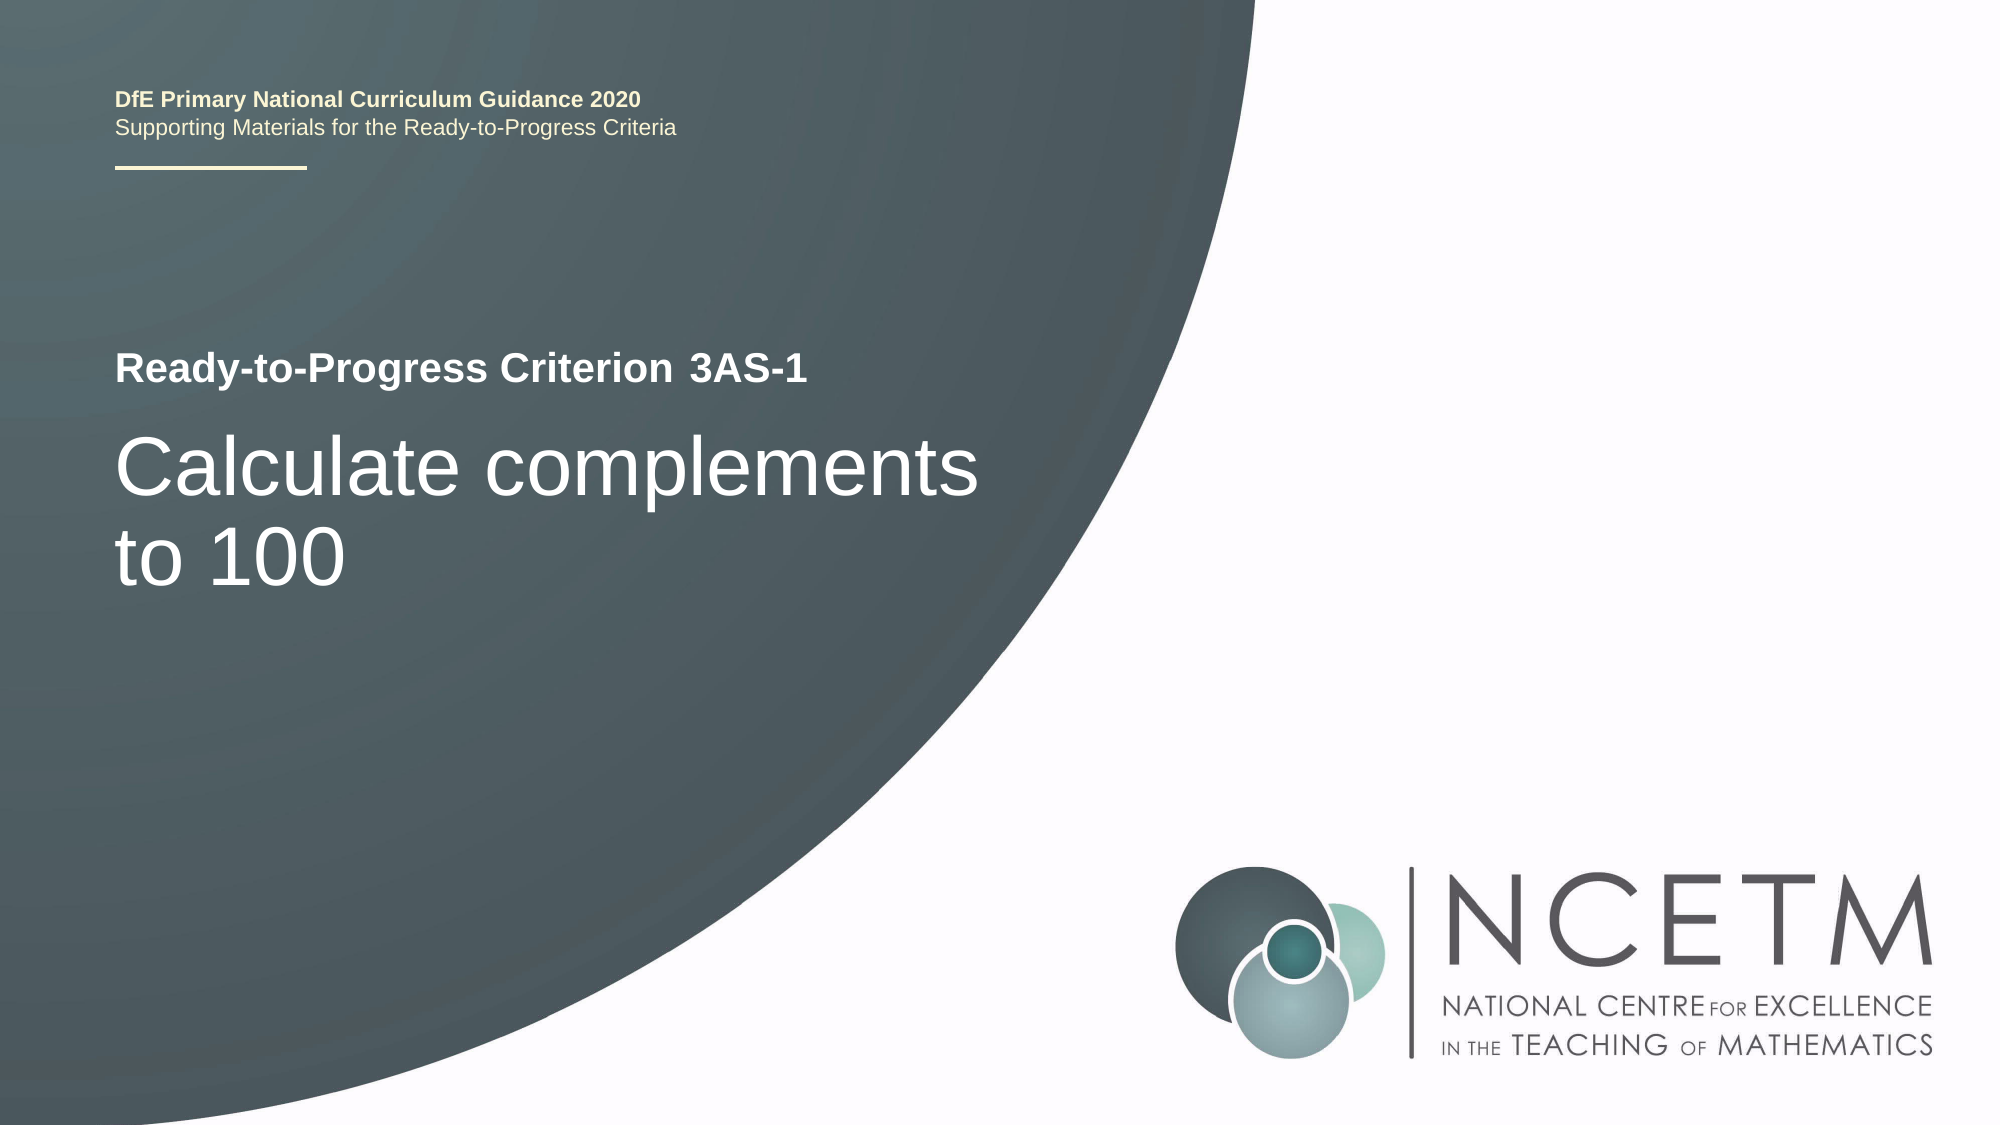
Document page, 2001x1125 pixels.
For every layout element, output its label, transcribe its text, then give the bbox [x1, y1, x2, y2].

picture [0, 0, 2001, 1125]
list 3AS-1 [674, 338, 1043, 414]
subtitle Calculate complements to 100 [99, 416, 1000, 912]
